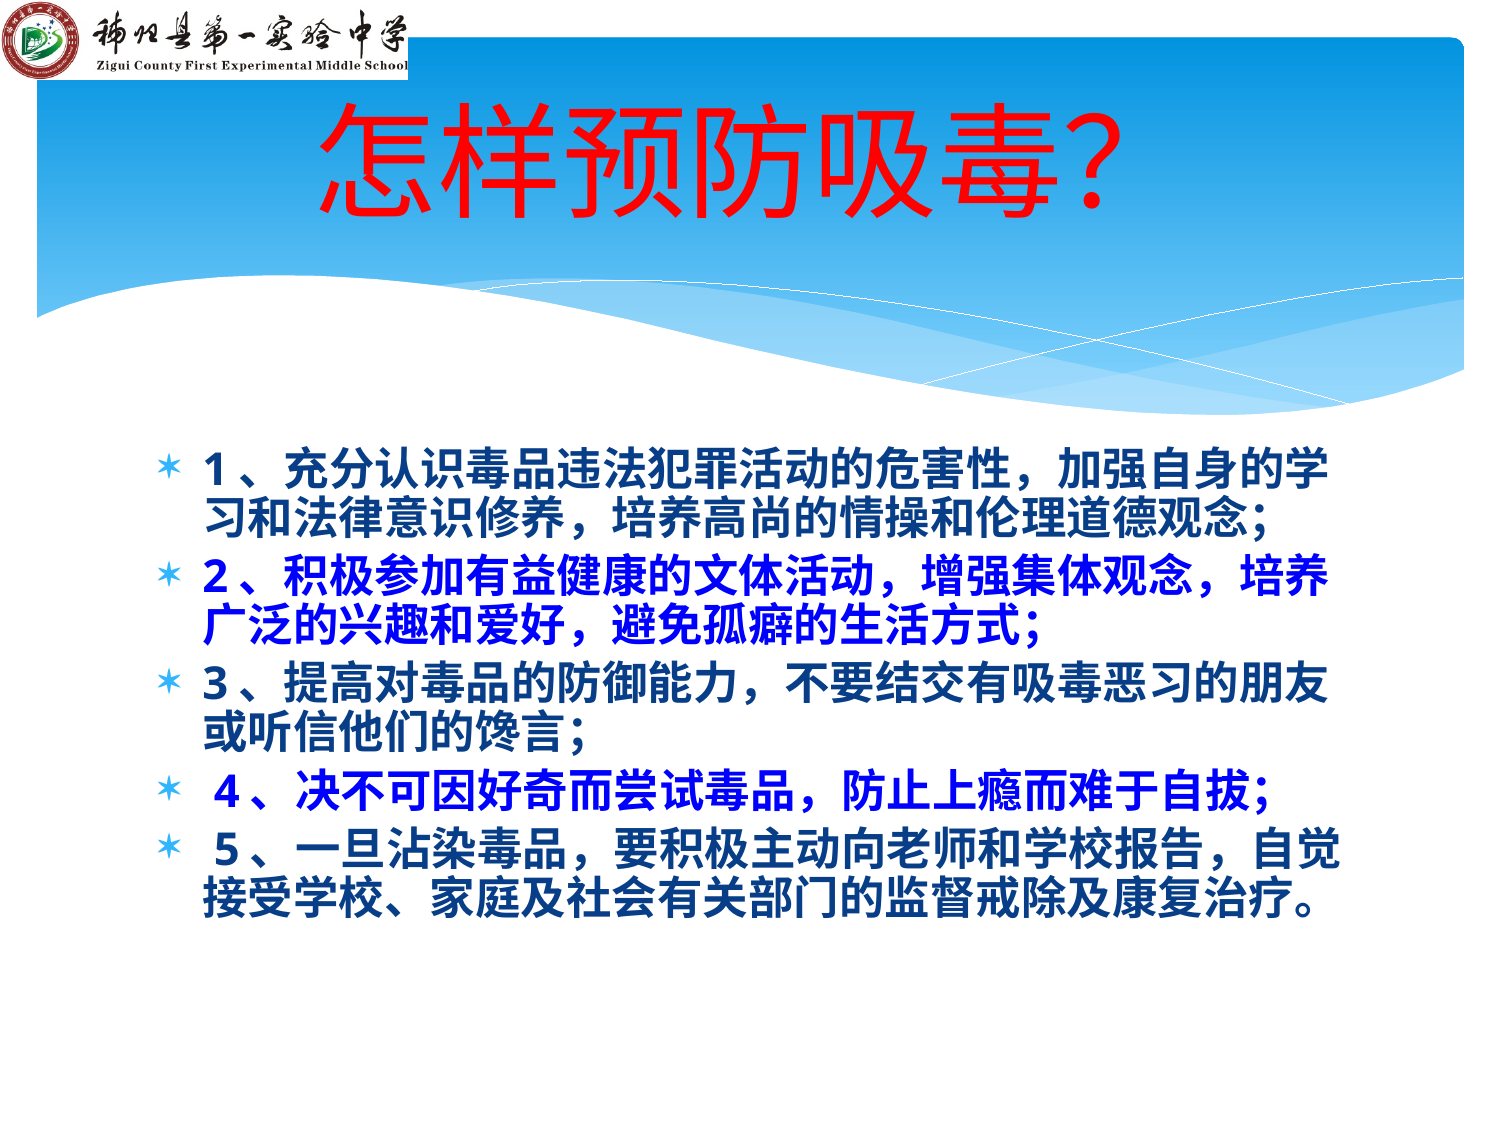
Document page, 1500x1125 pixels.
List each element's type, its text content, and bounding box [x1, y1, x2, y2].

picture [0, 0, 408, 81]
title 怎样预防吸毒？ [75, 55, 1425, 261]
list 1、充分认识毒品违法犯罪活动的危害性，加强自身的学习和法律意识修养，培养高尚的情操和伦理道德观念； 2、积极参加有益健康的文体活动，增强集体观念，培养广泛的兴趣和爱好，避免孤癖的生活方式； 3、提高对毒品的防御能力，不要结交有吸毒恶习的朋友或听信他们的馋言； 4、决不可因好奇而尝试毒品，防止上瘾而难于自拔； 5、一旦沾染毒品，要积极主动向老师和学校报告，自觉接受学校、家庭及社会有关部门的监督戒除及康复治疗。 [143, 438, 1359, 1005]
